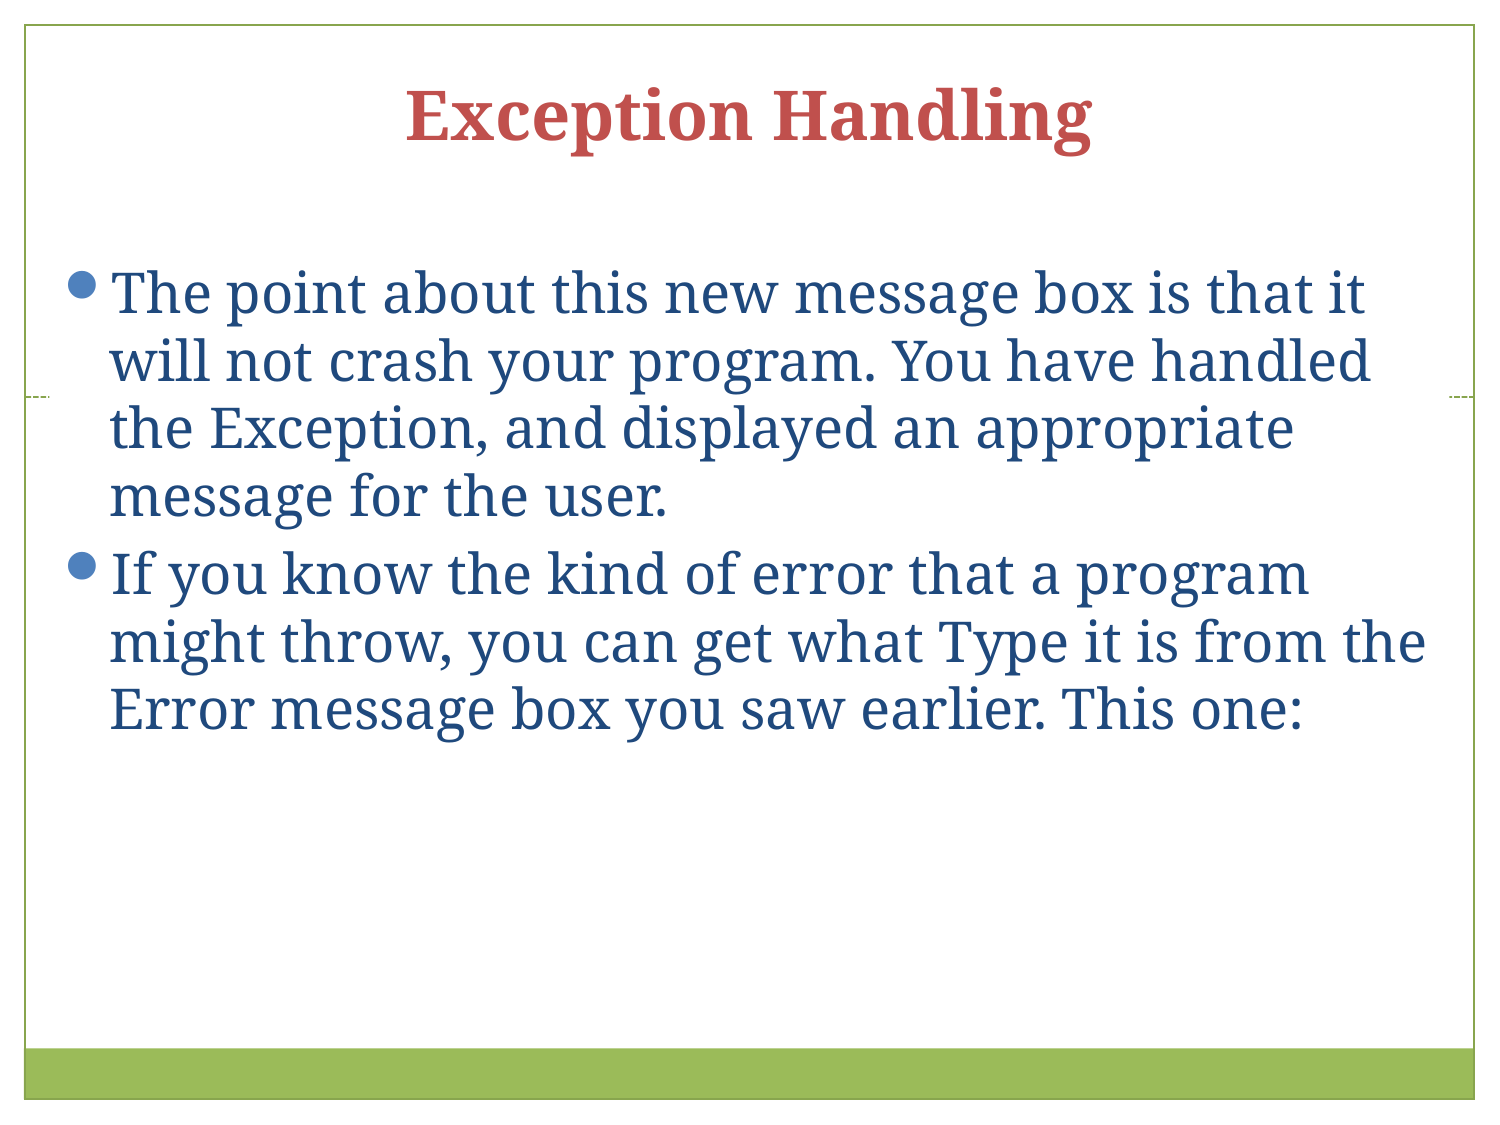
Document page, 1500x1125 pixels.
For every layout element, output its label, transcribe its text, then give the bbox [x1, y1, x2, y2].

list The point about this new message box is that it will not crash your program. You have handled the Exception, and displayed an appropriate message for the user. If you know the kind of error that a program might throw, you can get what Type it is from the Error message box you saw earlier. This one: [49, 249, 1450, 1005]
title Exception Handling [49, 37, 1450, 162]
